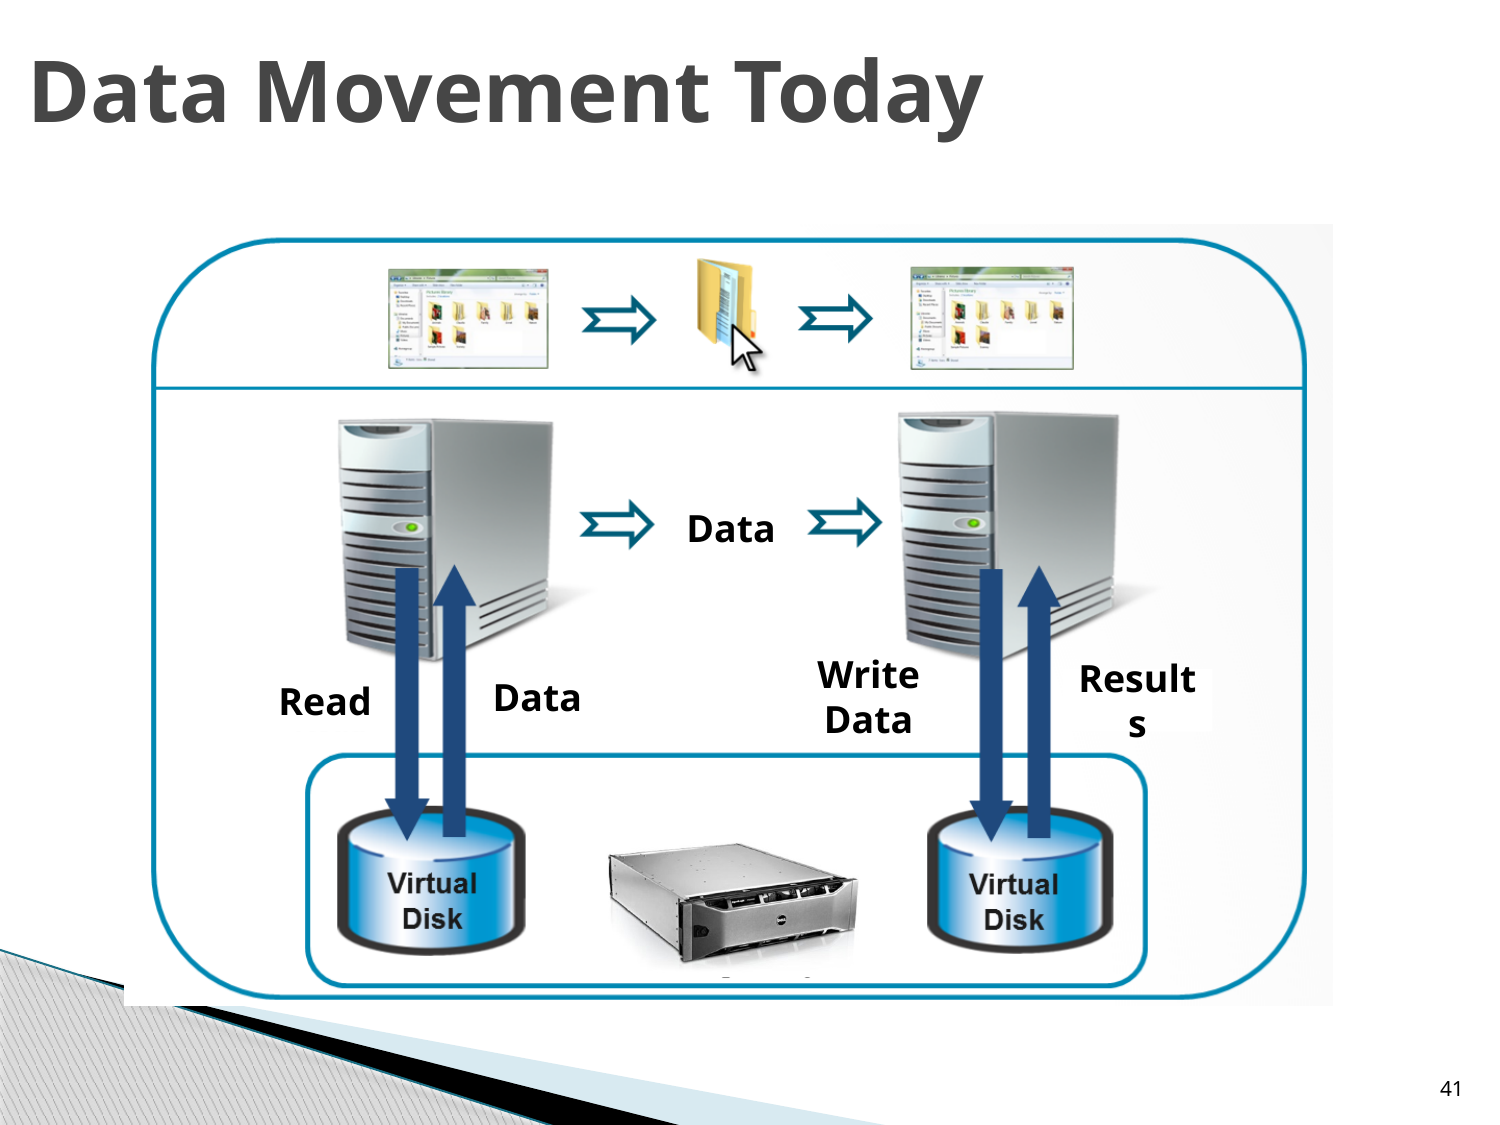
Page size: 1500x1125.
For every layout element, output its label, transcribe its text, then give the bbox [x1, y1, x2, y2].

slide_number 41 [1418, 1051, 1479, 1112]
picture [123, 224, 1334, 1006]
title Data Movement Today [12, 1, 1363, 176]
